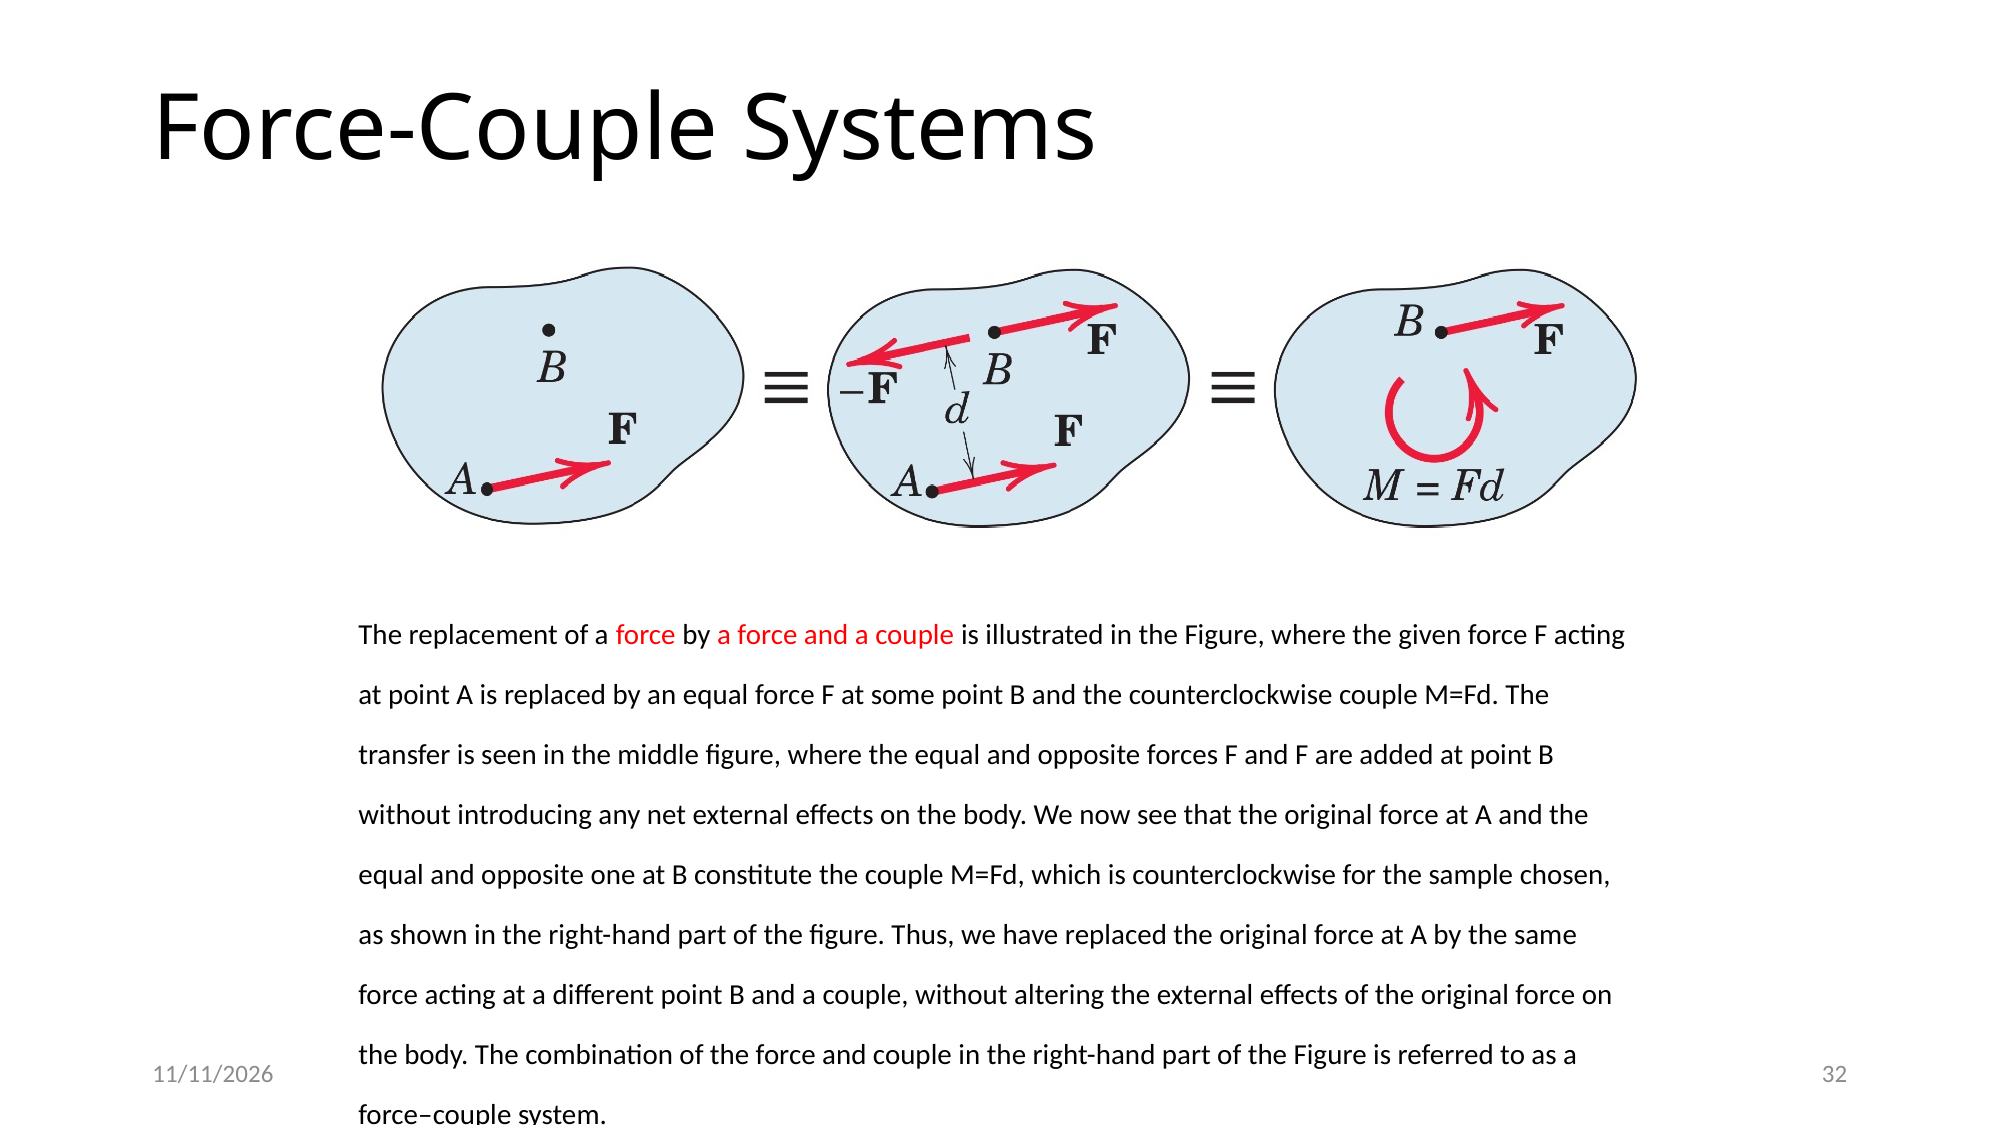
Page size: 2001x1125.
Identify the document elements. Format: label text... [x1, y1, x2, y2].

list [343, 162, 1652, 600]
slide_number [137, 1042, 588, 1103]
text_box The replacement of a force by a force and a couple is illustrated in the Figure, where the given force F acting at point A is replaced by an equal force F at some point B and the counterclockwise couple M=Fd. The transfer is seen in the middle figure, where the equal and opposite forces F and F are added at point B without introducing any net external effects on the body. We now see that the original force at A and the equal and opposite one at B constitute the couple M=Fd, which is counterclockwise for the sample chosen, as shown in the right-hand part of the figure. Thus, we have replaced the original force at A by the same force acting at a different point B and a couple, without altering the external effects of the original force on the body. The combination of the force and couple in the right-hand part of the Figure is referred to as a force–couple system. [343, 601, 1652, 1125]
title Force-Couple Systems [137, 59, 1863, 200]
slide_number 32 [1412, 1042, 1863, 1103]
